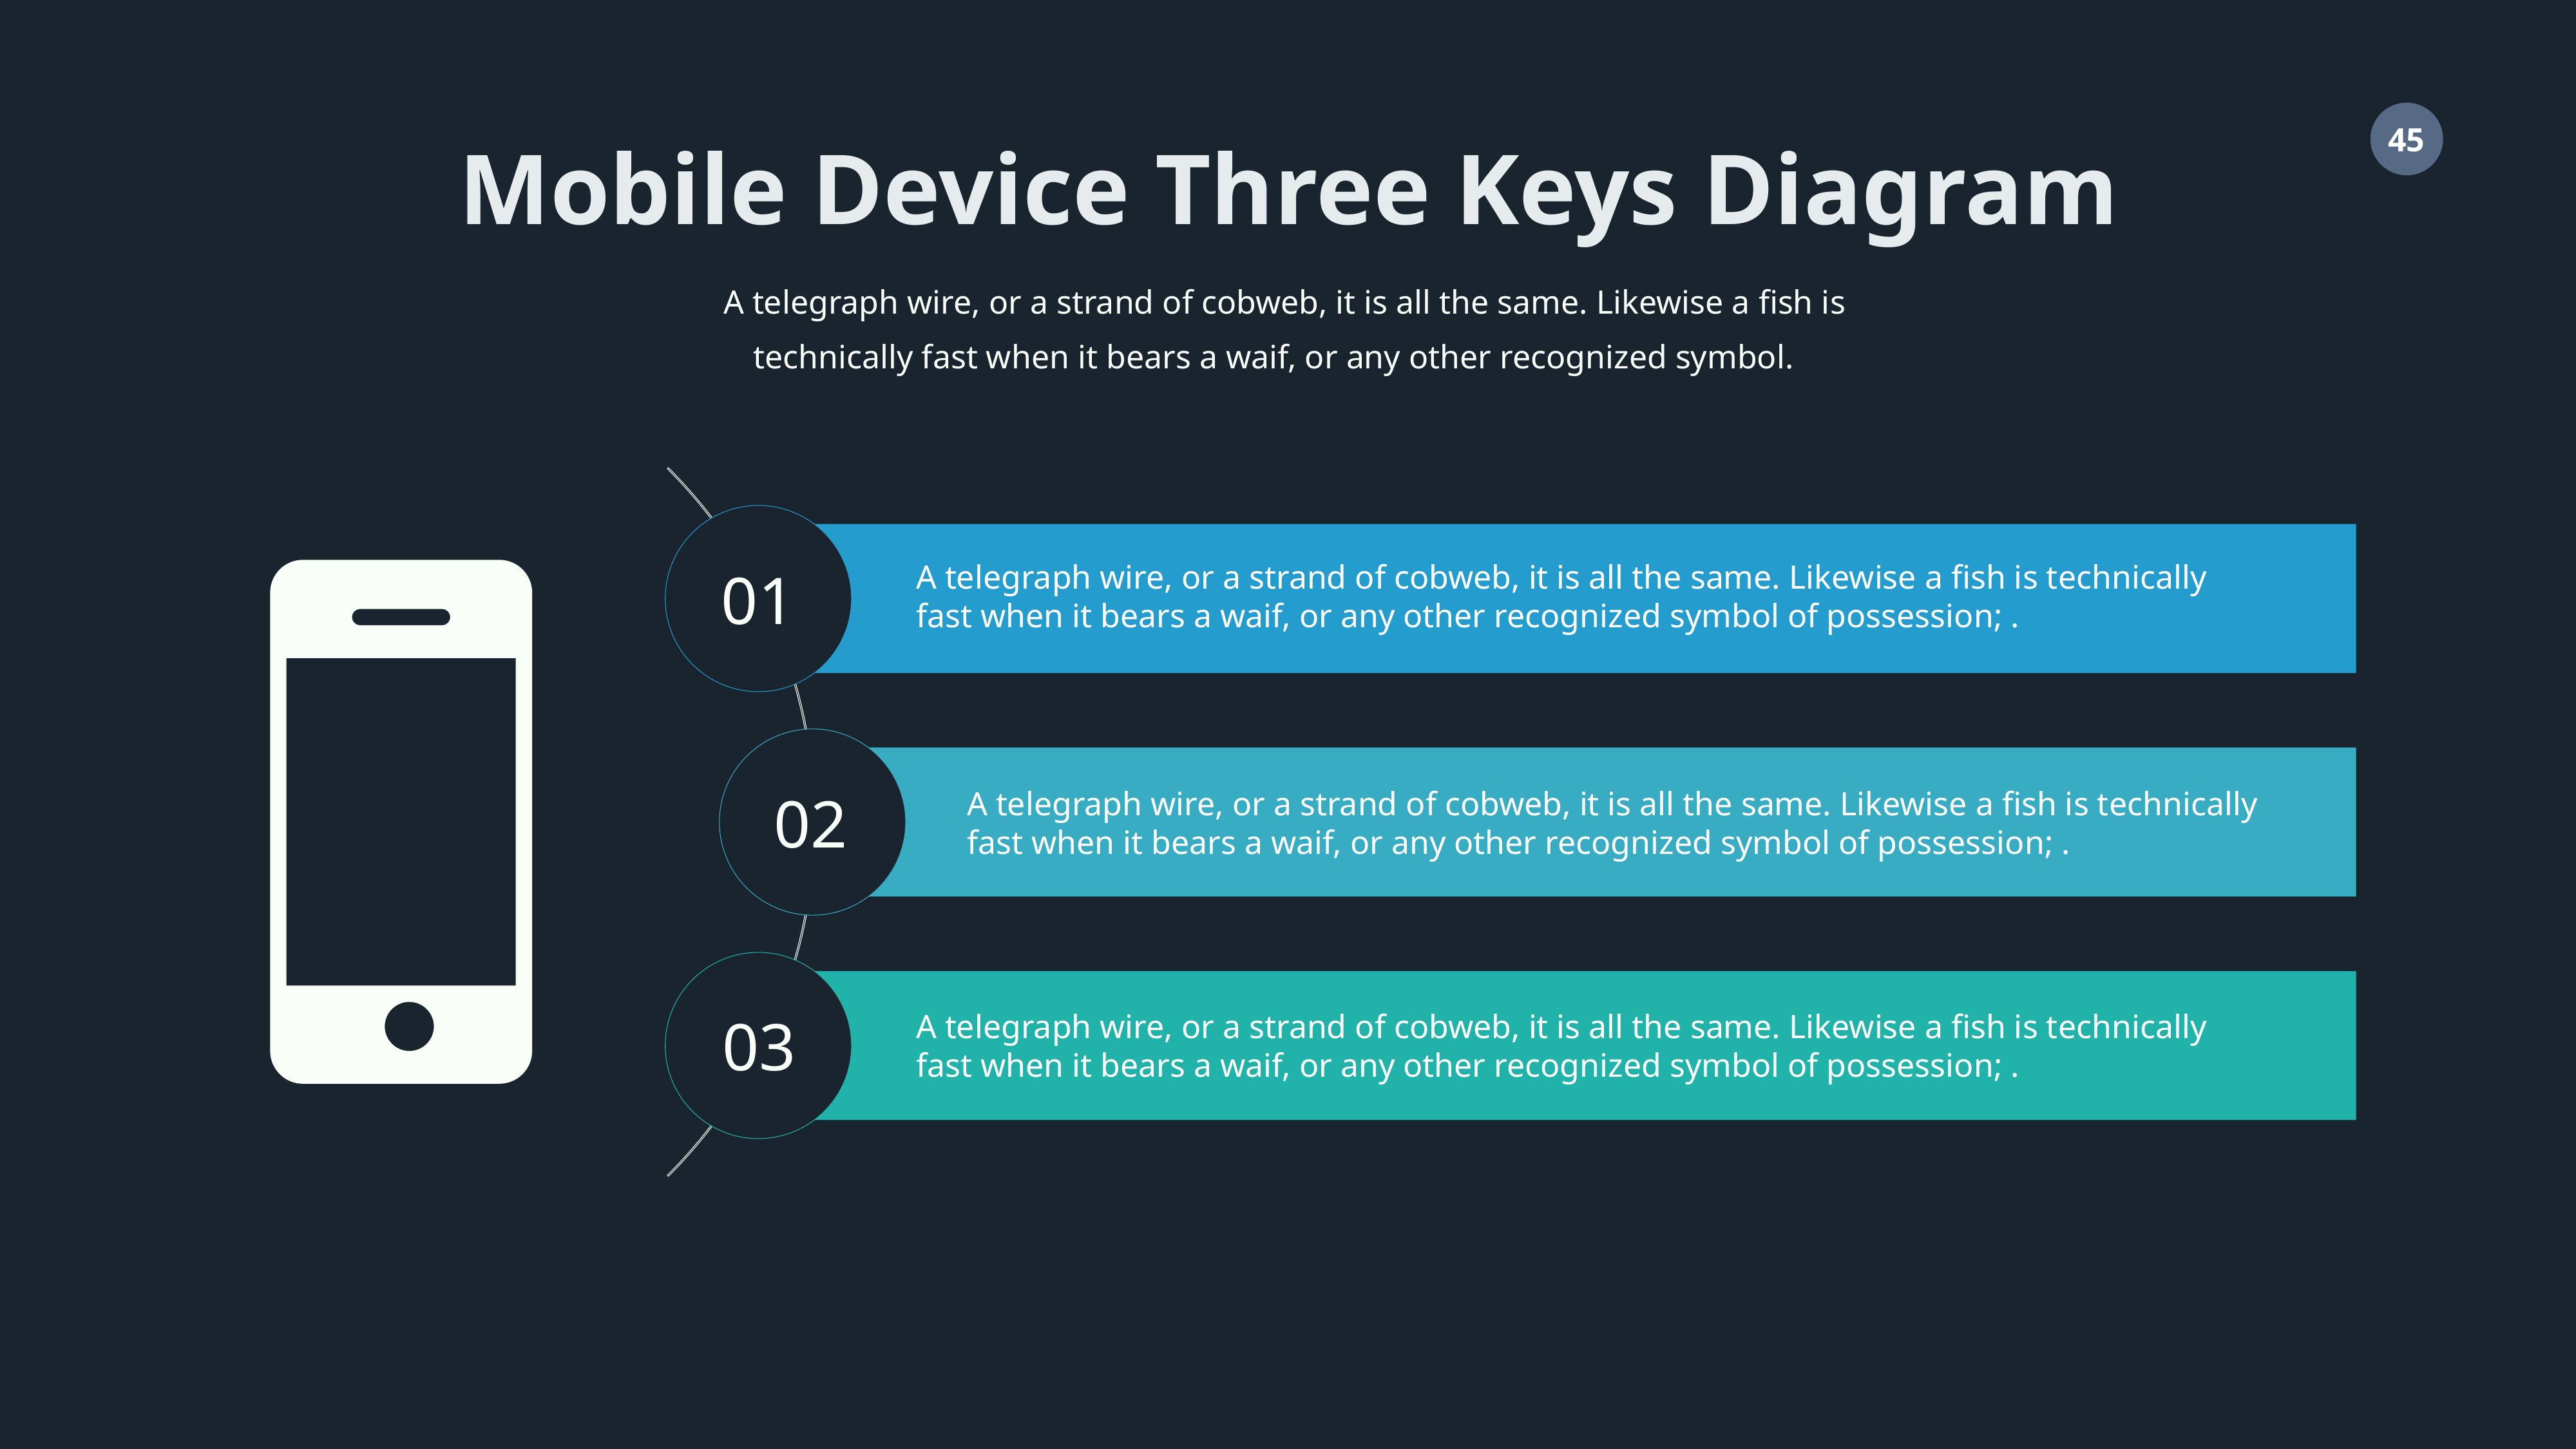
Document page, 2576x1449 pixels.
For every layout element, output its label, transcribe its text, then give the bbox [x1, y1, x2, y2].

text_box [667, 1126, 712, 1177]
text_box [870, 747, 2356, 897]
text_box [719, 728, 906, 916]
text_box [665, 952, 852, 1139]
text_box [270, 560, 533, 1084]
text_box [794, 916, 807, 960]
text_box 03 [704, 1001, 814, 1089]
text_box 01 [703, 555, 814, 642]
text_box A telegraph wire, or a strand of cobweb, it is all the same. Likewise a fish is technically fast when it bears a waif, or any other recognized symbol of possession; . [906, 1001, 2251, 1089]
text_box [665, 505, 852, 692]
text_box [794, 685, 807, 728]
text_box [816, 971, 2356, 1121]
text_box [816, 524, 2356, 674]
text_box A telegraph wire, or a strand of cobweb, it is all the same. Likewise a fish is technically fast when it bears a waif, or any other recognized symbol. [704, 260, 1865, 380]
text_box Mobile Device Three Keys Diagram [450, 123, 2129, 249]
text_box 02 [755, 779, 866, 866]
text_box A telegraph wire, or a strand of cobweb, it is all the same. Likewise a fish is technically fast when it bears a waif, or any other recognized symbol of possession; . [906, 551, 2251, 639]
text_box [667, 467, 712, 518]
text_box A telegraph wire, or a strand of cobweb, it is all the same. Likewise a fish is technically fast when it bears a waif, or any other recognized symbol of possession; . [957, 779, 2302, 866]
